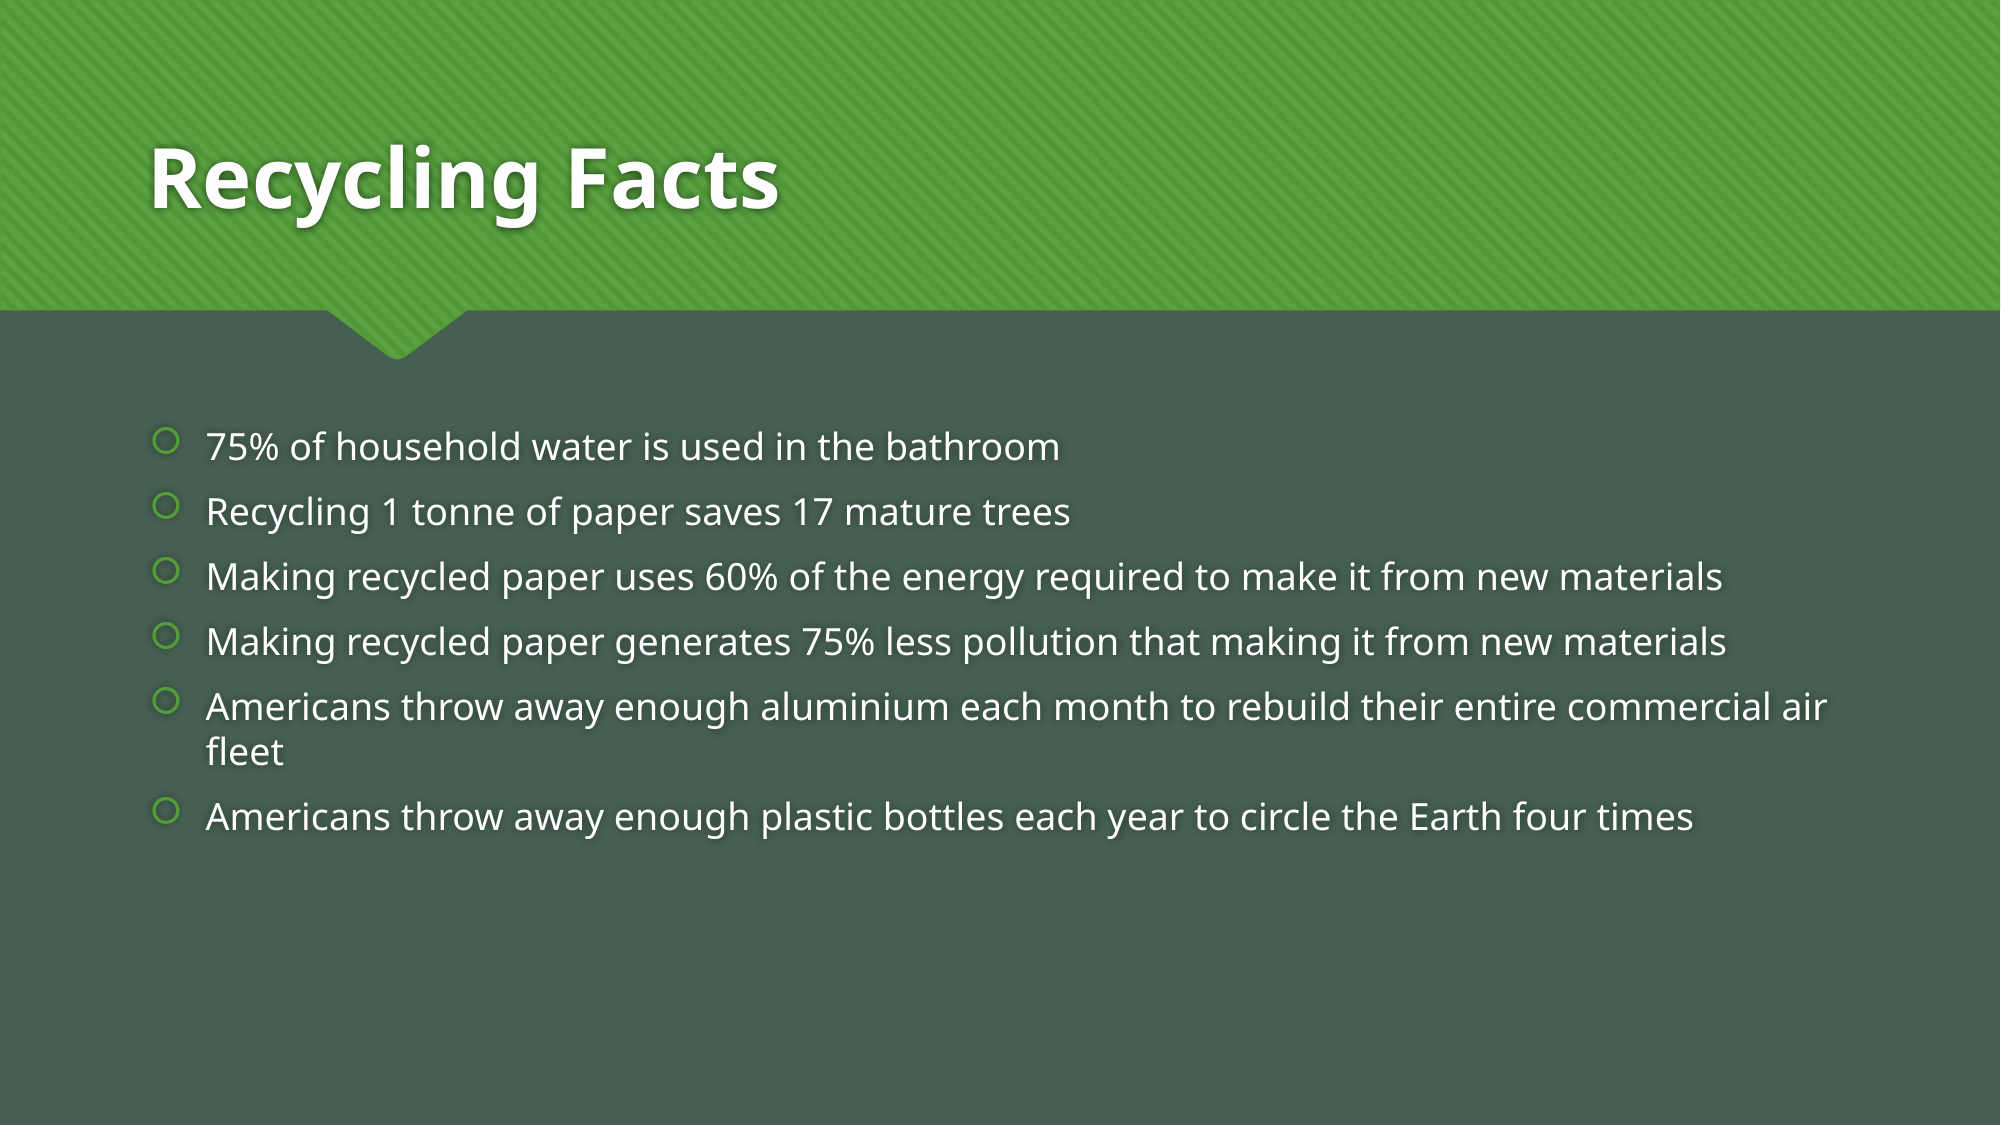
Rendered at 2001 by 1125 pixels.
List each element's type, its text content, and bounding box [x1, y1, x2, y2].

list 75% of household water is used in the bathroom Recycling 1 tonne of paper saves 17 mature trees Making recycled paper uses 60% of the energy required to make it from new materials Making recycled paper generates 75% less pollution that making it from new materials Americans throw away enough aluminium each month to rebuild their entire commercial air fleet Americans throw away enough plastic bottles each year to circle the Earth four times [134, 364, 1866, 962]
title Recycling Facts [132, 73, 1868, 233]
